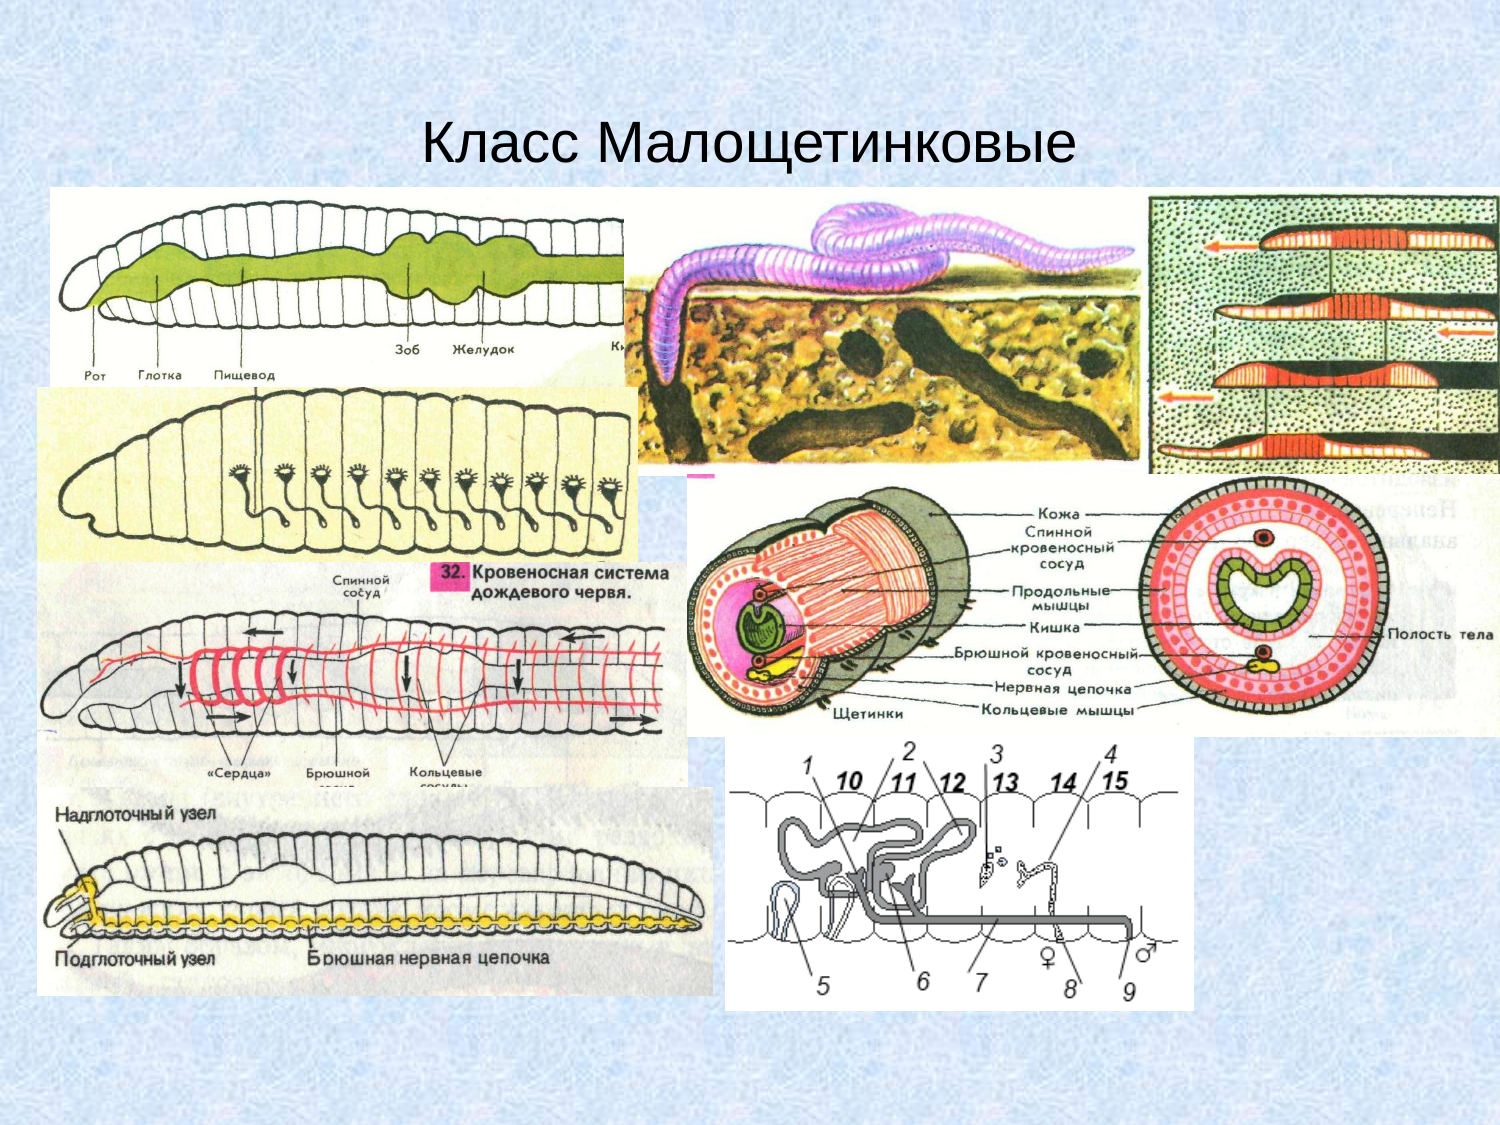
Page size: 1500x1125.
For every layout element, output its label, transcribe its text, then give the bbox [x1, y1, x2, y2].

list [49, 187, 622, 385]
title Класс Малощетинковые [74, 44, 1426, 185]
picture [0, 0, 1500, 1125]
